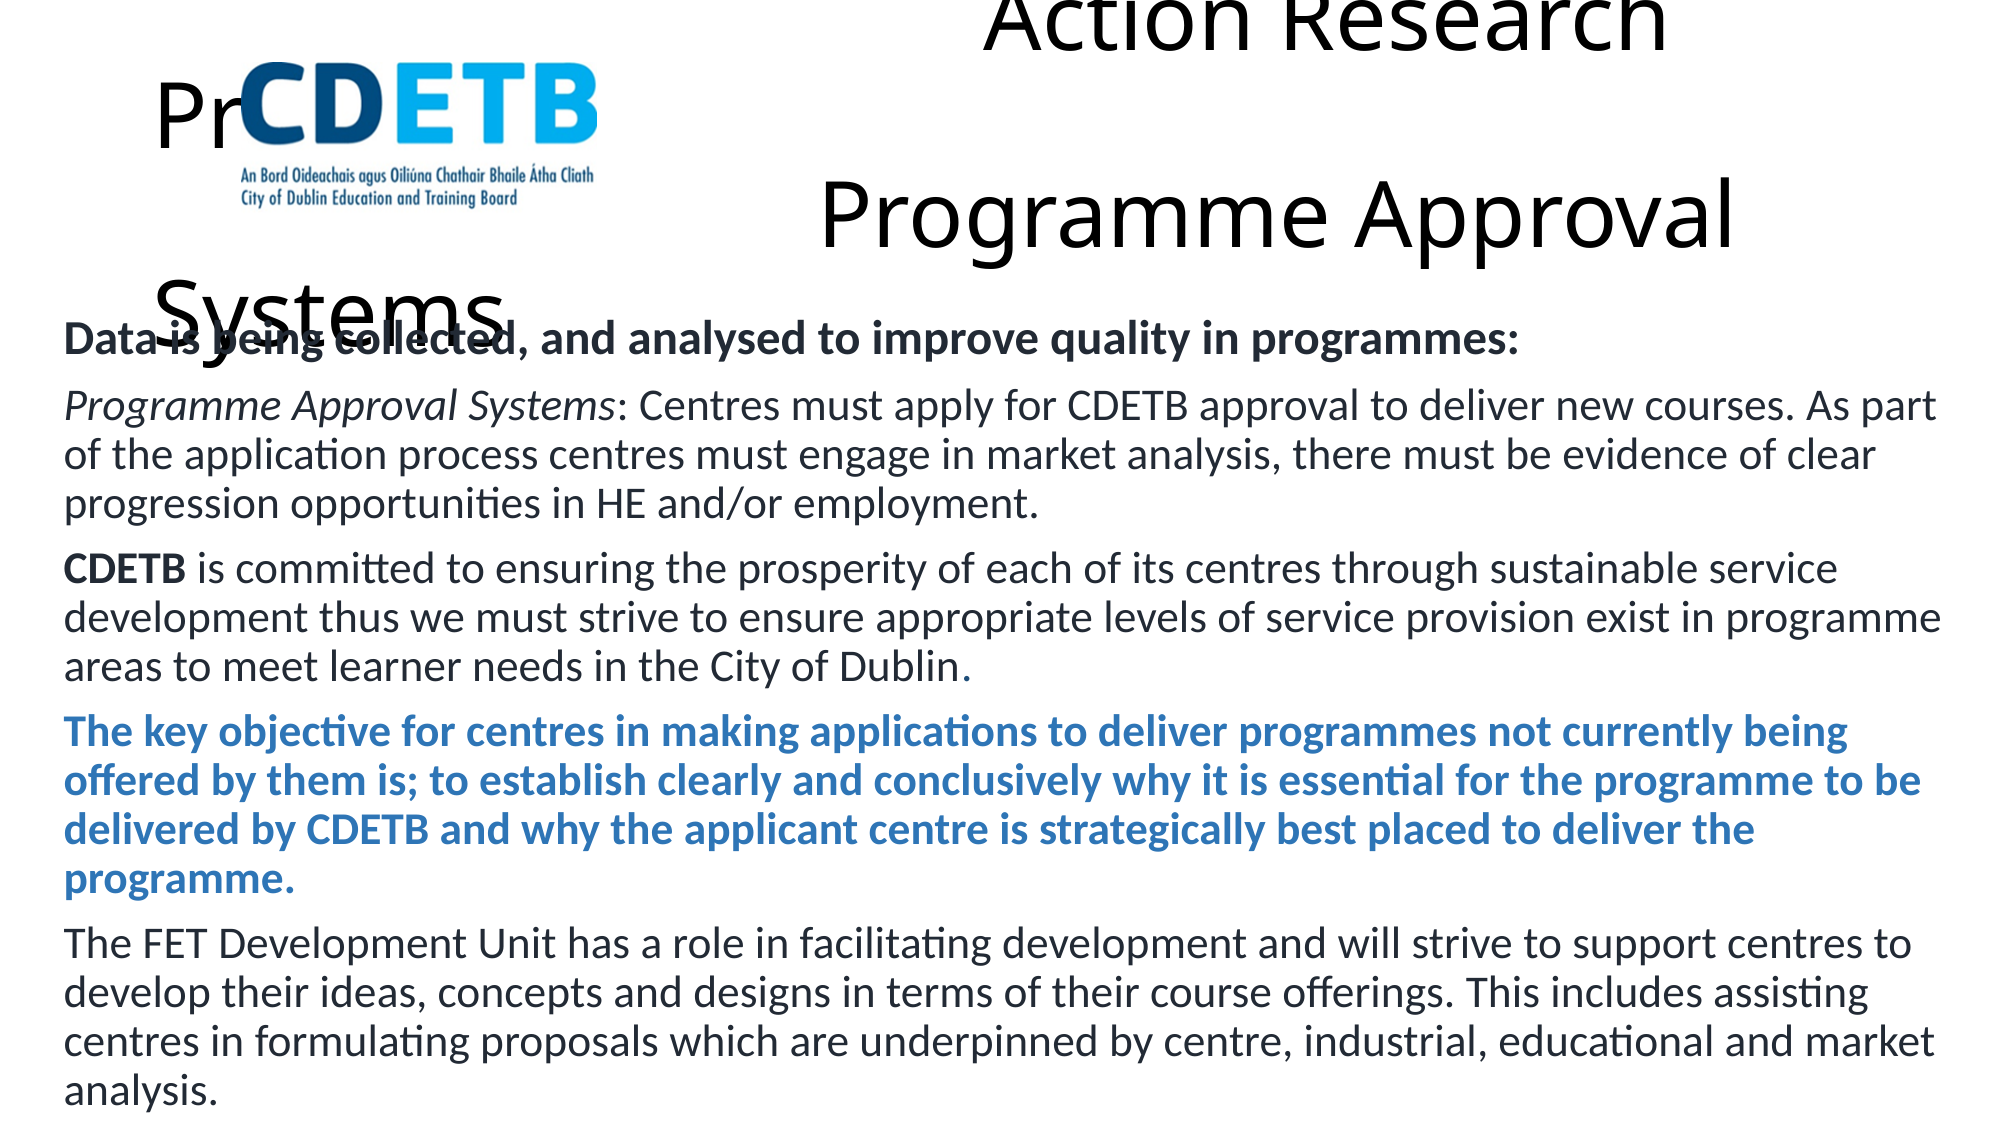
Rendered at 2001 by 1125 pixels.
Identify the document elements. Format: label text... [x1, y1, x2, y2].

picture [240, 62, 598, 231]
title Action Research Projects: Programme Approval Systems [137, 59, 1863, 230]
picture [555, 79, 575, 94]
list Data is being collected, and analysed to improve quality in programmes: Programme Approval Systems: Centres must apply for CDETB approval to deliver new courses. As part of the application process centres must engage in market analysis, there must be evidence of clear progression opportunities in HE and/or employment. CDETB is committed to ensuring the prosperity of each of its centres through sustainable service development thus we must strive to ensure appropriate levels of service provision exist in programme areas to meet learner needs in the City of Dublin. The key objective for centres in making applications to deliver programmes not currently being offered by them is; to establish clearly and conclusively why it is essential for the programme to be delivered by CDETB and why the applicant centre is strategically best placed to deliver the programme. The FET Development Unit has a role in facilitating development and will strive to support centres to develop their ideas, concepts and designs in terms of their course offerings. This includes assisting centres in formulating proposals which are underpinned by centre, industrial, educational and market analysis. [48, 230, 1978, 1125]
picture [555, 109, 577, 127]
